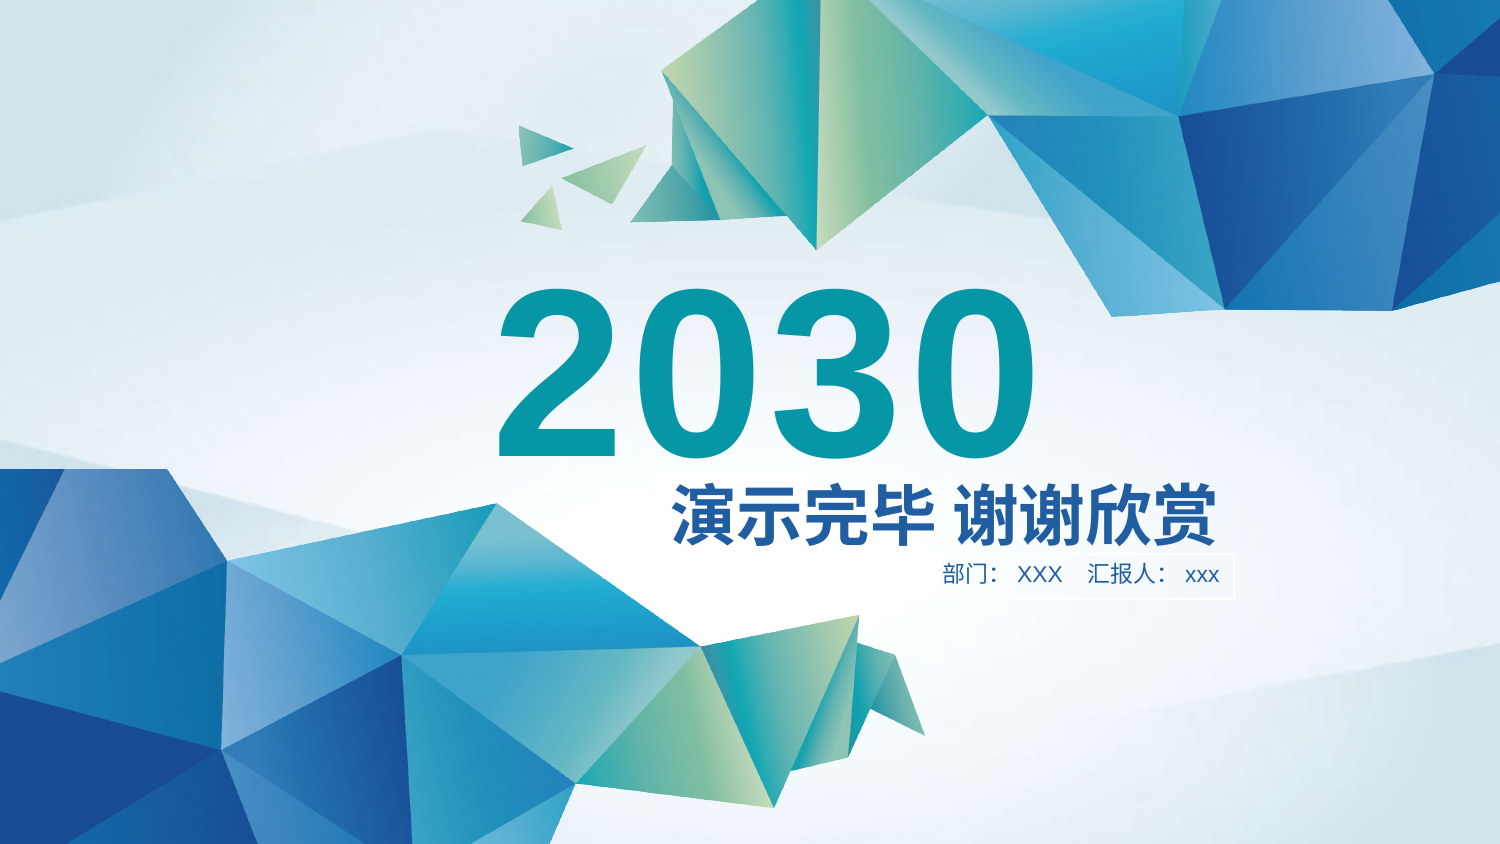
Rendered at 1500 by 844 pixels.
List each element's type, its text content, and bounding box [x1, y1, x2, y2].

text_box 2030 [476, 209, 1317, 512]
text_box 演示完毕 谢谢欣赏 [932, 473, 1329, 554]
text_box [934, 551, 1235, 600]
picture [0, 0, 1500, 844]
